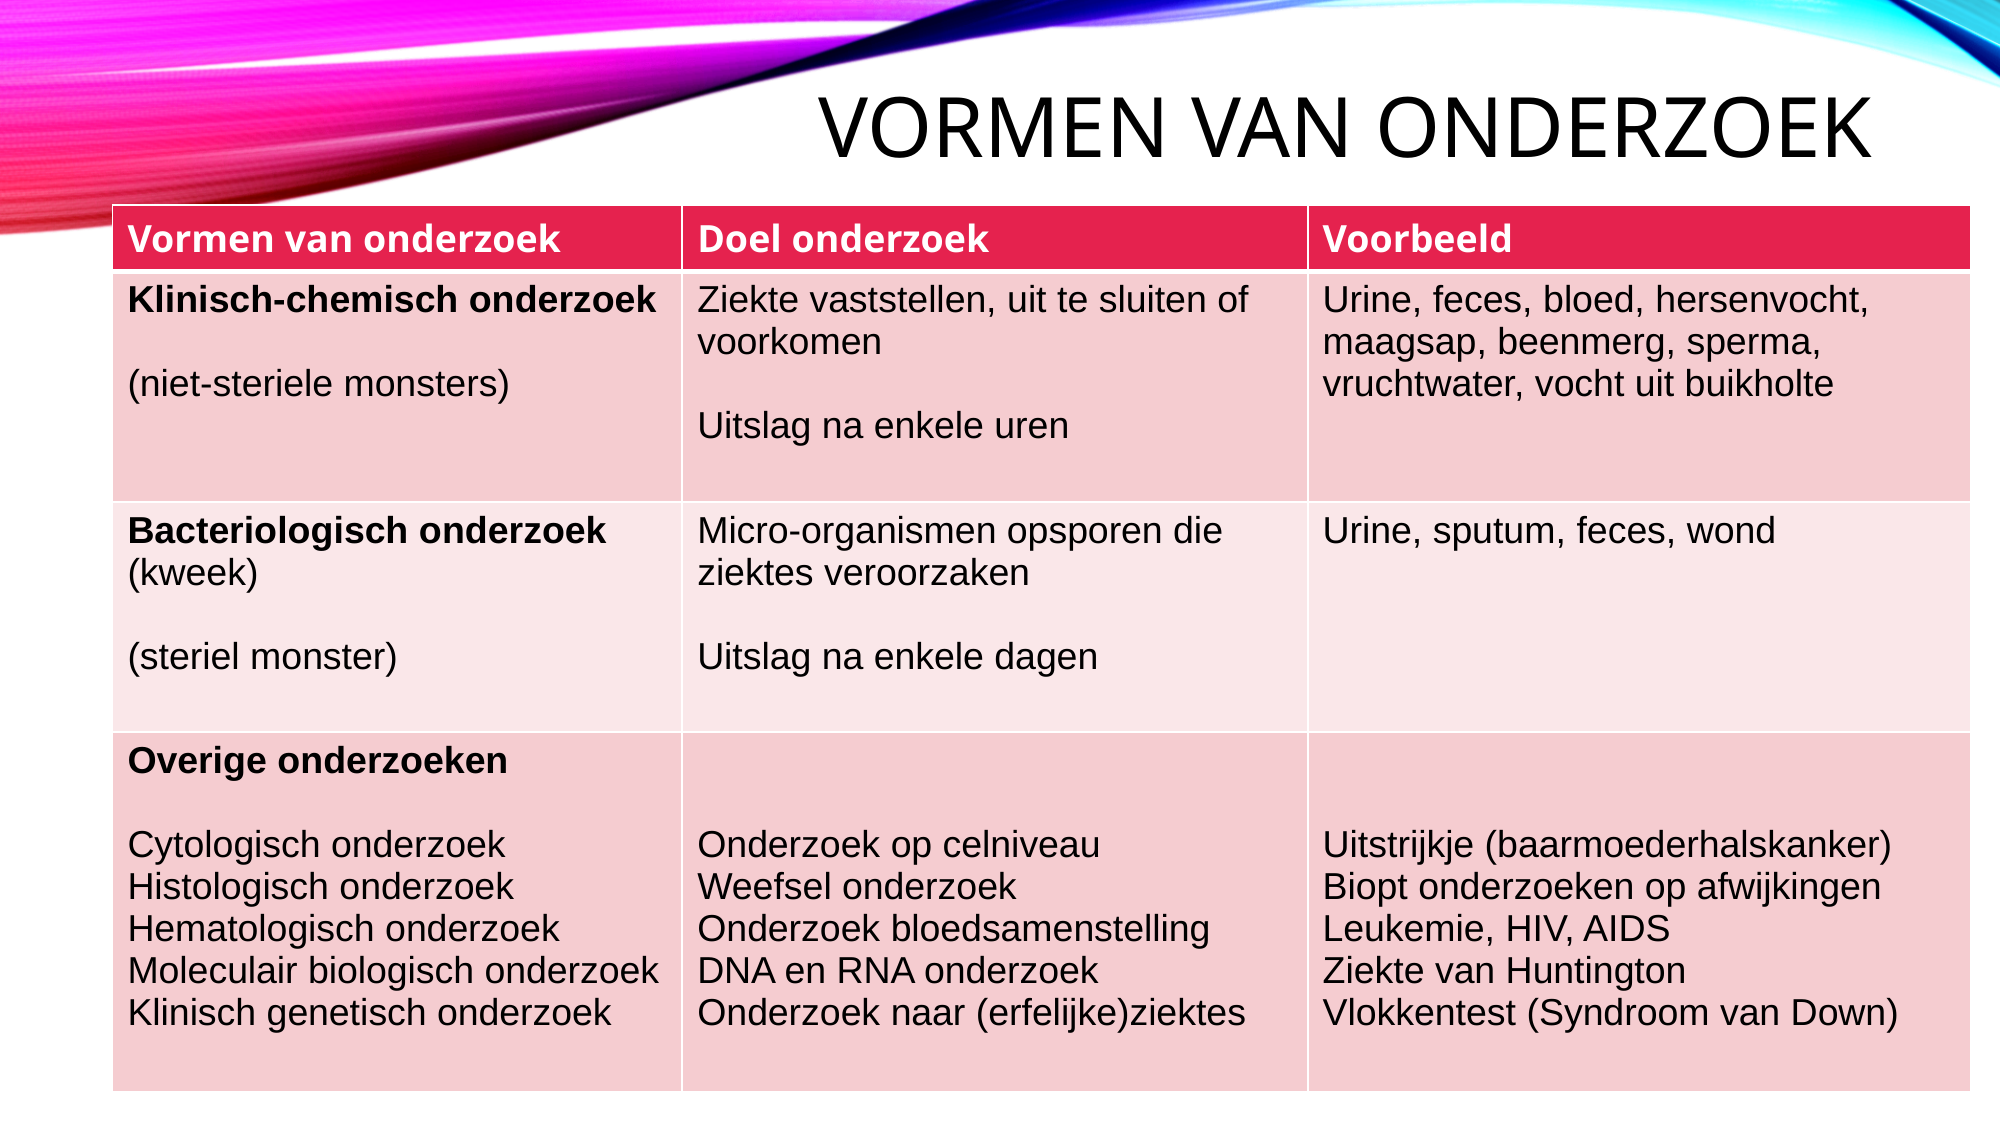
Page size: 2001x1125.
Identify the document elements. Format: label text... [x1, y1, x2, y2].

table_cell Bacteriologisch onderzoek (kweek) (steriel monster) [113, 503, 681, 731]
table_header Voorbeeld [1309, 206, 1970, 269]
table_header Doel onderzoek [683, 206, 1307, 269]
table_cell Uitstrijkje (baarmoederhalskanker) Biopt onderzoeken op afwijkingen Leukemie, HIV, AIDS Ziekte van Huntington Vlokkentest (Syndroom van Down) [1309, 733, 1970, 1091]
picture [1910, 0, 2000, 45]
table_cell Klinisch-chemisch onderzoek (niet-steriele monsters) [113, 274, 681, 501]
title vormen van onderzoek [474, 24, 1888, 204]
table_cell Onderzoek op celniveau Weefsel onderzoek Onderzoek bloedsamenstelling DNA en RNA onderzoek Onderzoek naar (erfelijke)ziektes [683, 733, 1307, 1091]
picture [0, 0, 2000, 237]
table_cell Urine, feces, bloed, hersenvocht, maagsap, beenmerg, sperma, vruchtwater, vocht uit buikholte [1309, 274, 1970, 501]
table_cell Urine, sputum, feces, wond [1309, 503, 1970, 731]
table_header Vormen van onderzoek [113, 206, 681, 269]
table_cell Ziekte vaststellen, uit te sluiten of voorkomen Uitslag na enkele uren [683, 274, 1307, 501]
picture [1890, 0, 2000, 75]
table_cell Overige onderzoeken Cytologisch onderzoek Histologisch onderzoek Hematologisch onderzoek Moleculair biologisch onderzoek Klinisch genetisch onderzoek [113, 733, 681, 1091]
table_cell Micro-organismen opsporen die ziektes veroorzaken Uitslag na enkele dagen [683, 503, 1307, 731]
